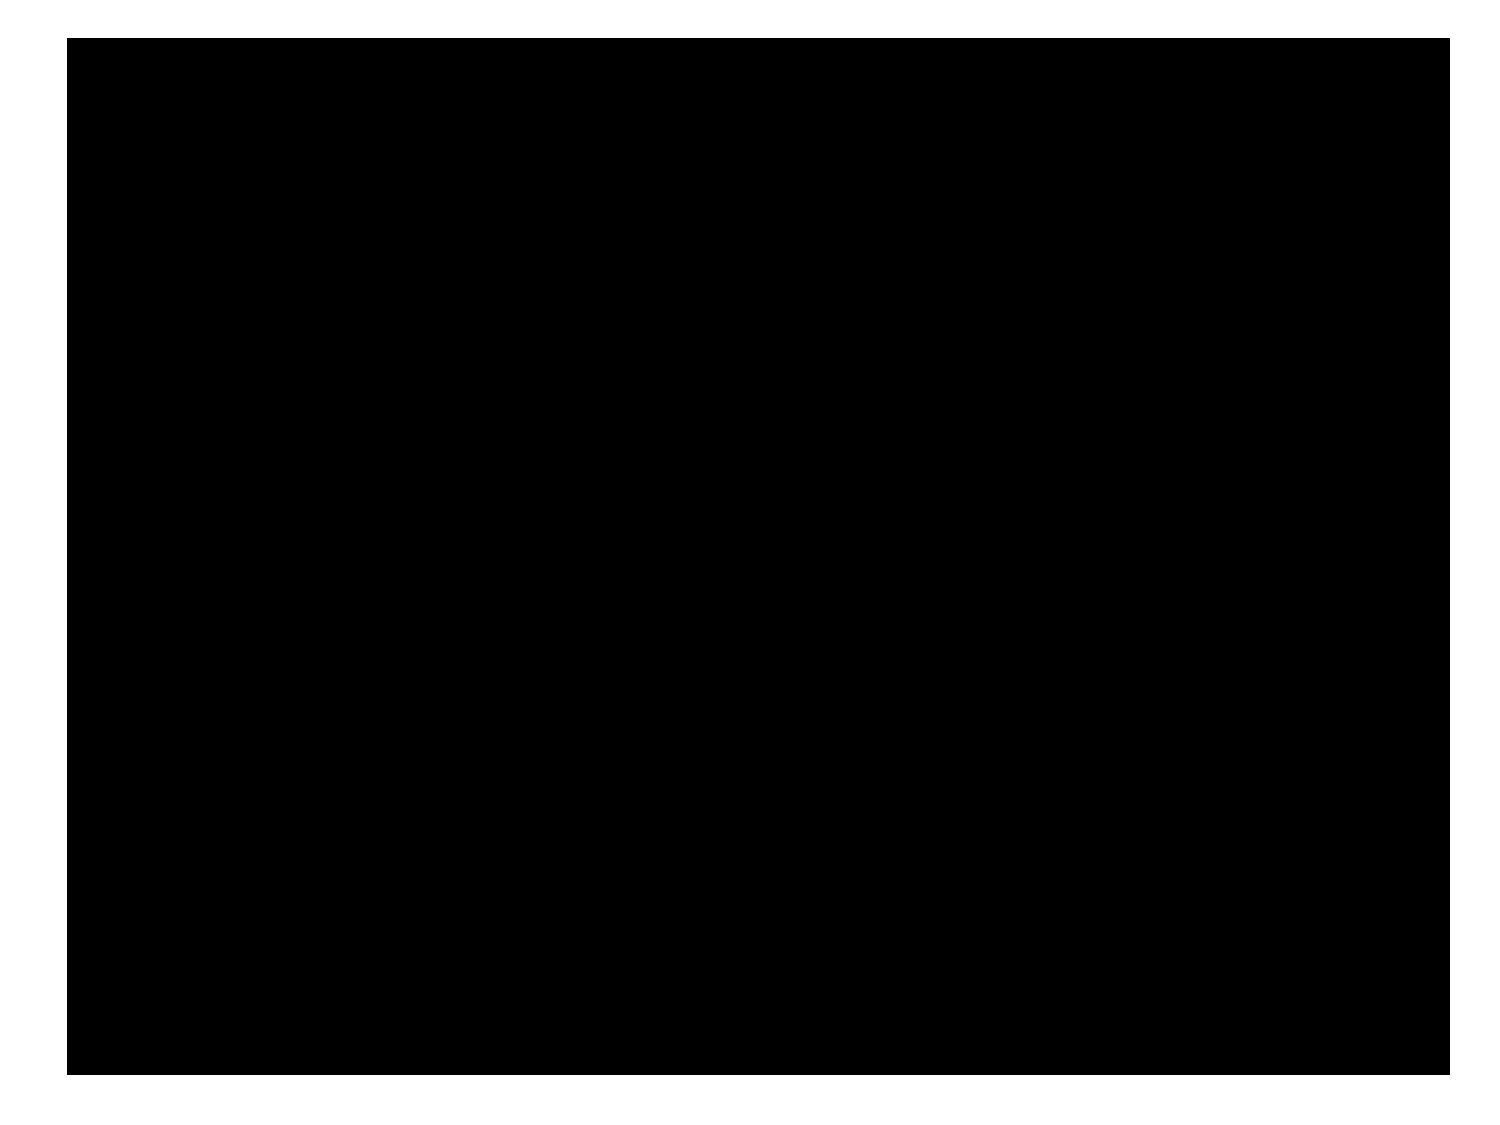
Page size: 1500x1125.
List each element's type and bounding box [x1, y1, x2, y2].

list [66, 37, 1451, 1076]
